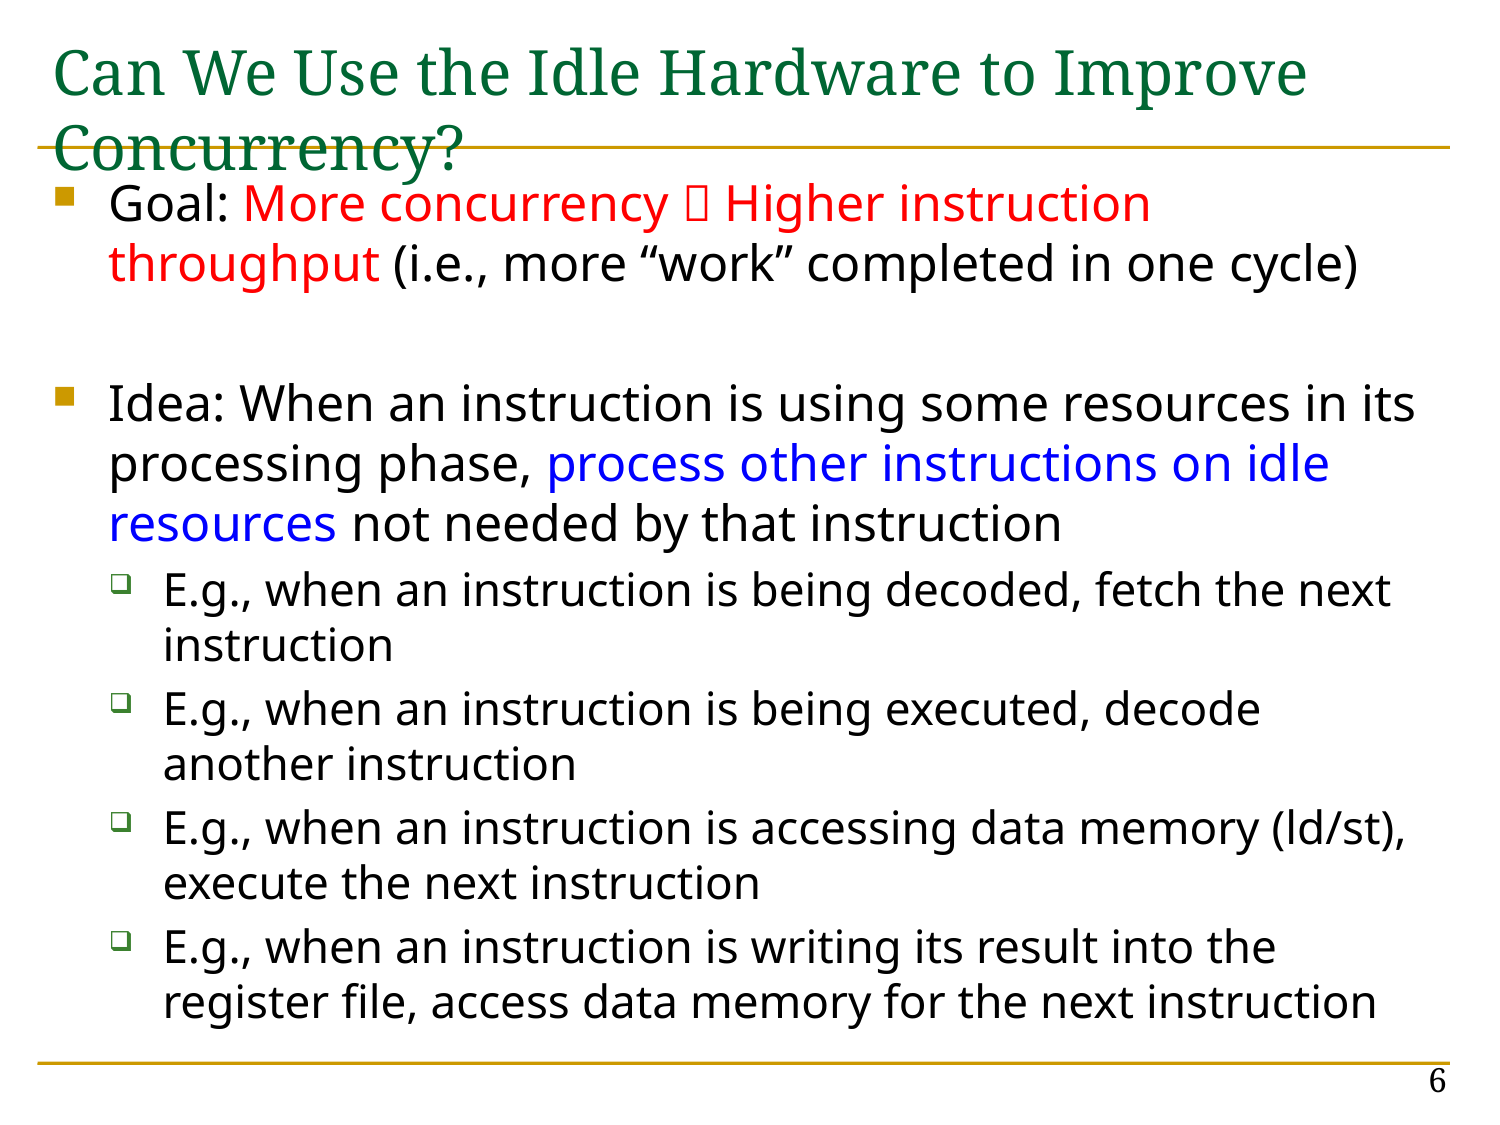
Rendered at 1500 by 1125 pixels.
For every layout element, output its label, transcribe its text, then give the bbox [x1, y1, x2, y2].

list Goal: More concurrency  Higher instruction throughput (i.e., more “work” completed in one cycle) Idea: When an instruction is using some resources in its processing phase, process other instructions on idle resources not needed by that instruction E.g., when an instruction is being decoded, fetch the next instruction E.g., when an instruction is being executed, decode another instruction E.g., when an instruction is accessing data memory (ld/st), execute the next instruction E.g., when an instruction is writing its result into the register file, access data memory for the next instruction [37, 163, 1450, 1016]
slide_number 6 [1111, 1036, 1462, 1112]
title Can We Use the Idle Hardware to Improve Concurrency? [37, 24, 1500, 200]
